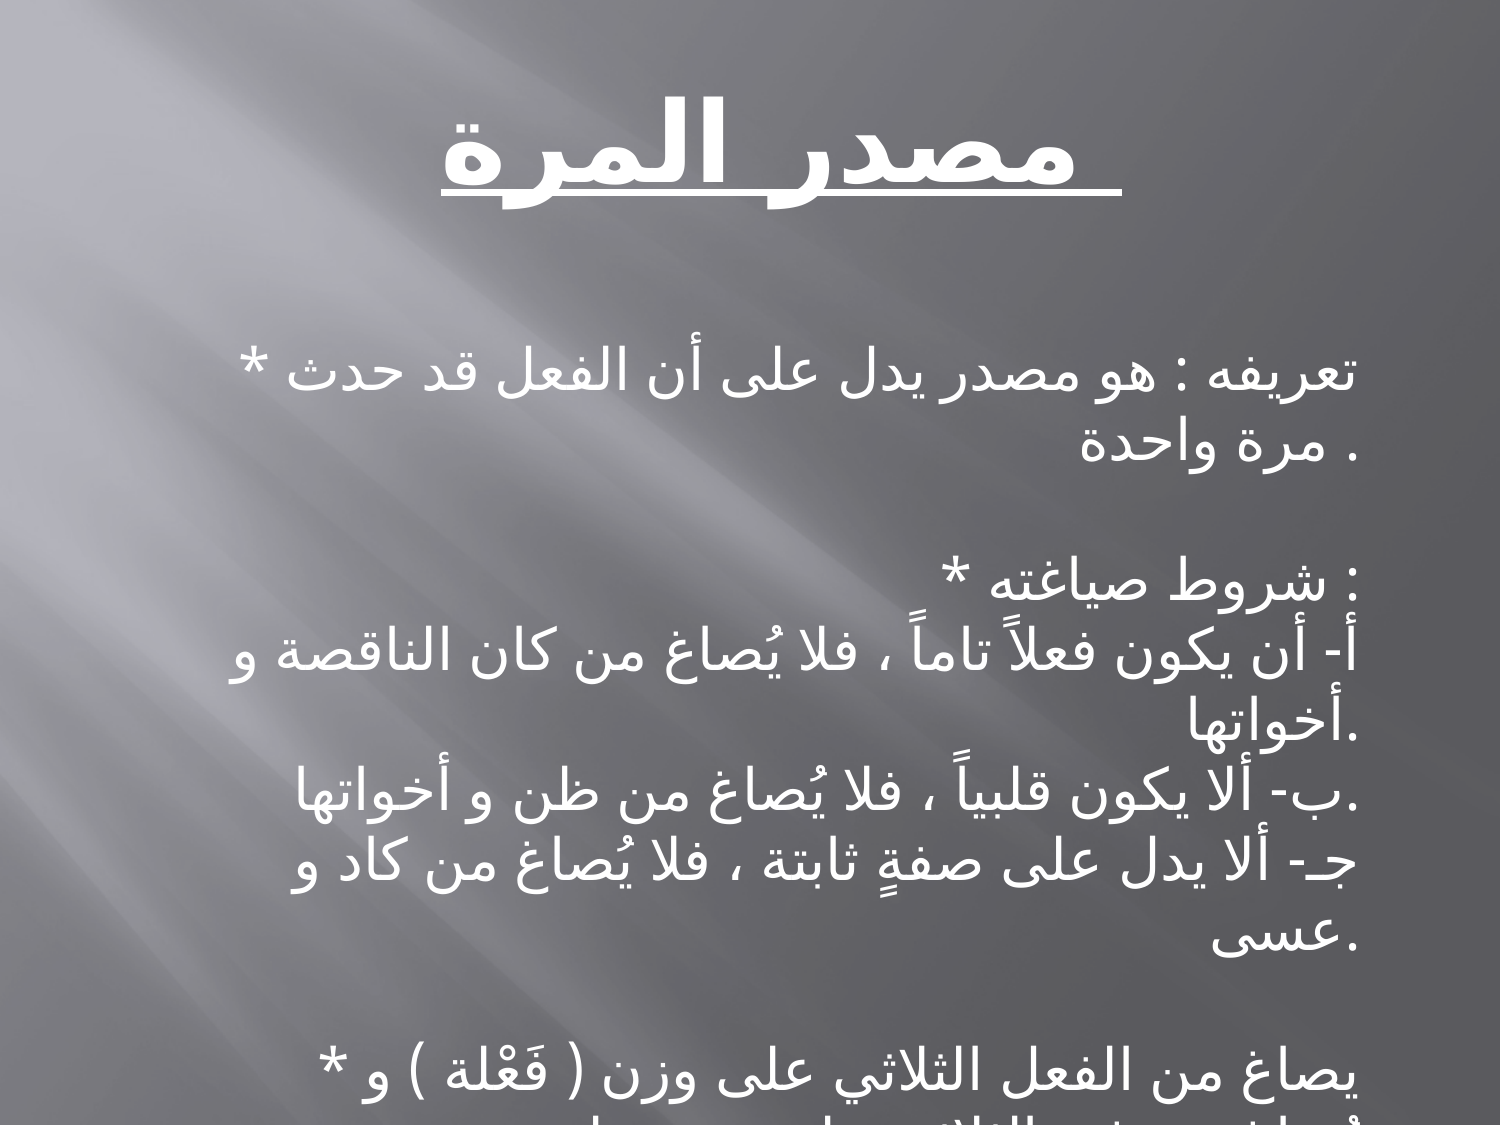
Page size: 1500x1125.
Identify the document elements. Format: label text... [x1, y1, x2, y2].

text_box * تعريفه : هو مصدر يدل على أن الفعل قد حدث مرة واحدة . * شروط صياغته : أ- أن يكون فعلاً تاماً ، فلا يُصاغ من كان الناقصة و أخواتها. ب- ألا يكون قلبياً ، فلا يُصاغ من ظن و أخواتها. جـ- ألا يدل على صفةٍ ثابتة ، فلا يُصاغ من كاد و عسى. * يصاغ من الفعل الثلاثي على وزن ( فَعْلة ) و يُصاغ من غير الثلاثي على وزن على صورة المصدر الأصلي مع زيادة تاء في آخره. [187, 324, 1375, 1125]
text_box مصدر المرة [350, 62, 1213, 213]
